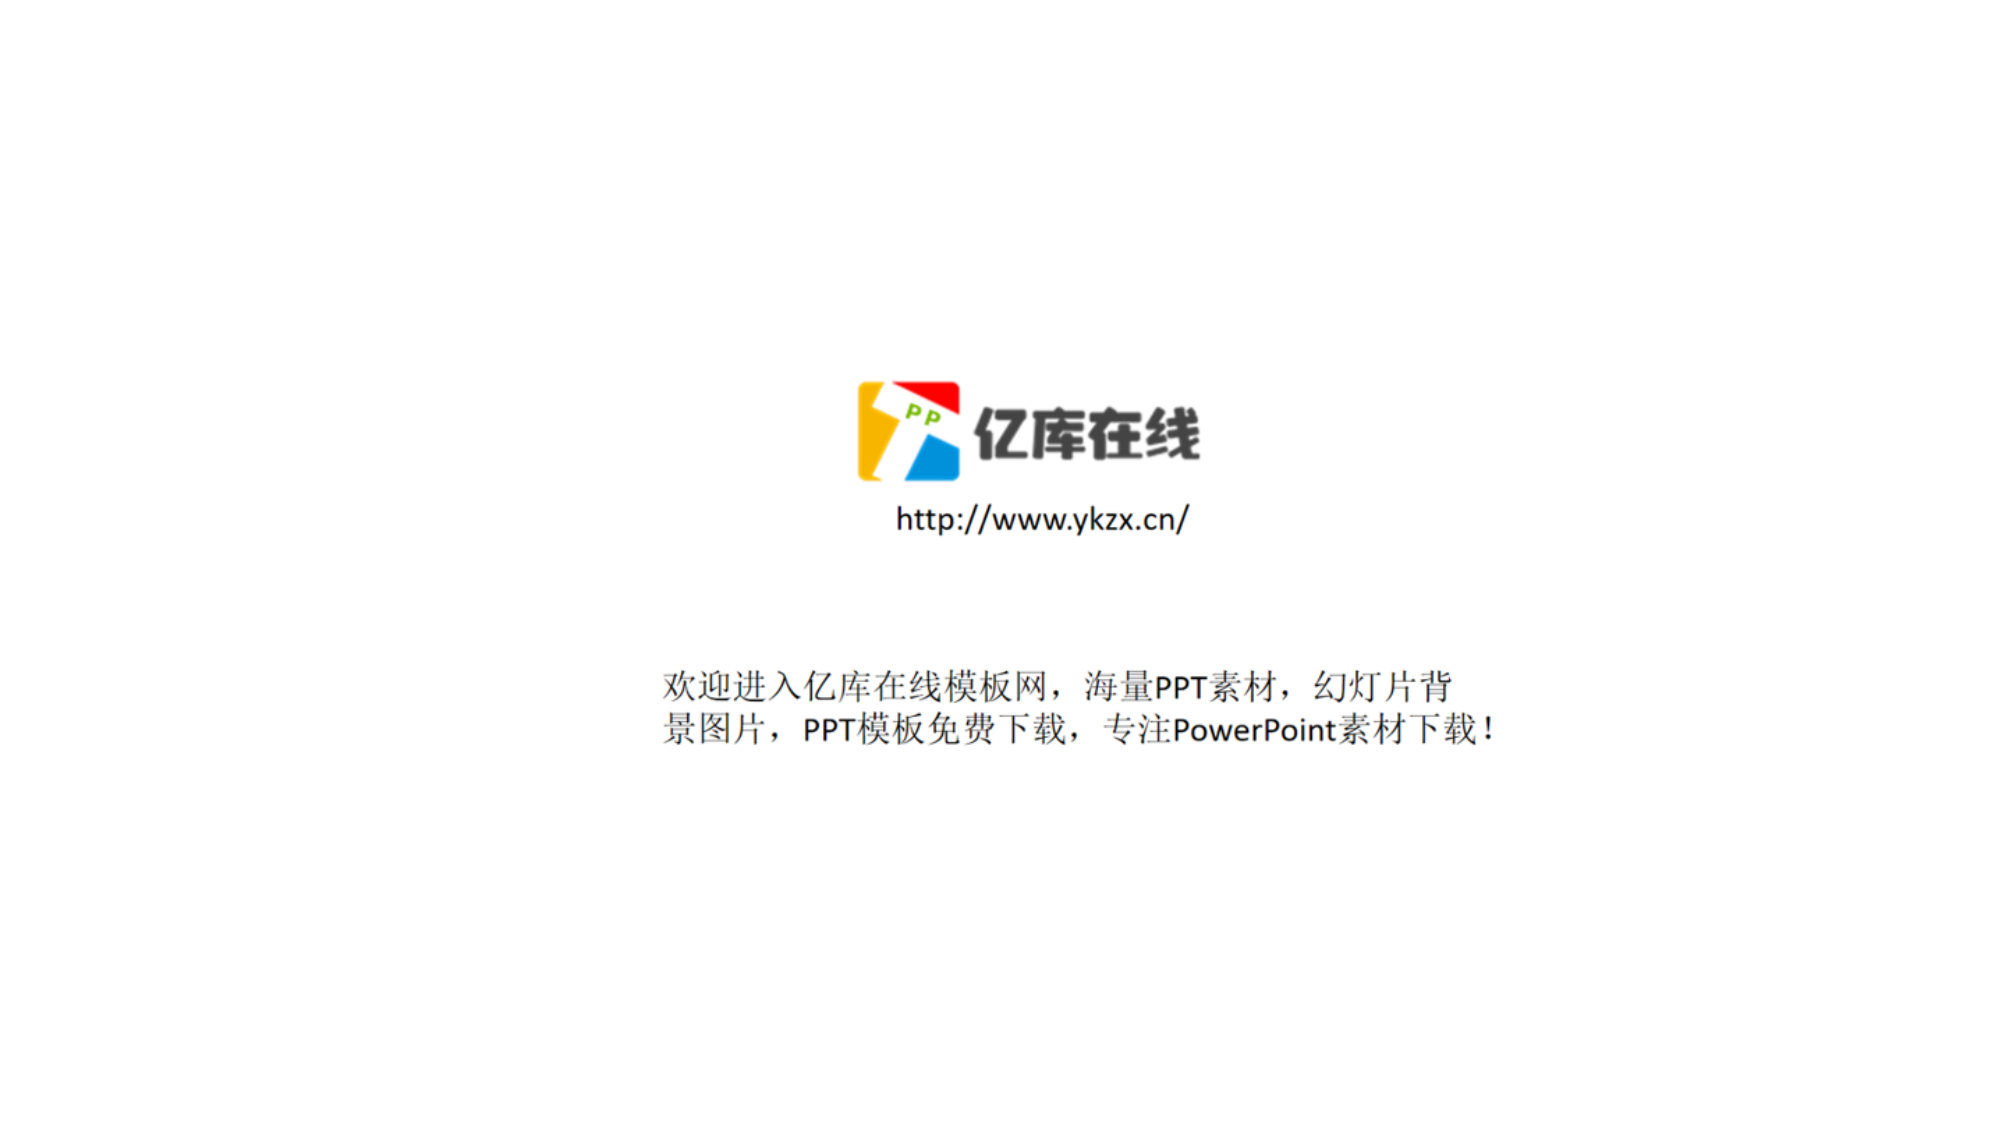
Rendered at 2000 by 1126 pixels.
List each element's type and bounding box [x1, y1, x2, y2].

picture [375, 190, 1807, 940]
